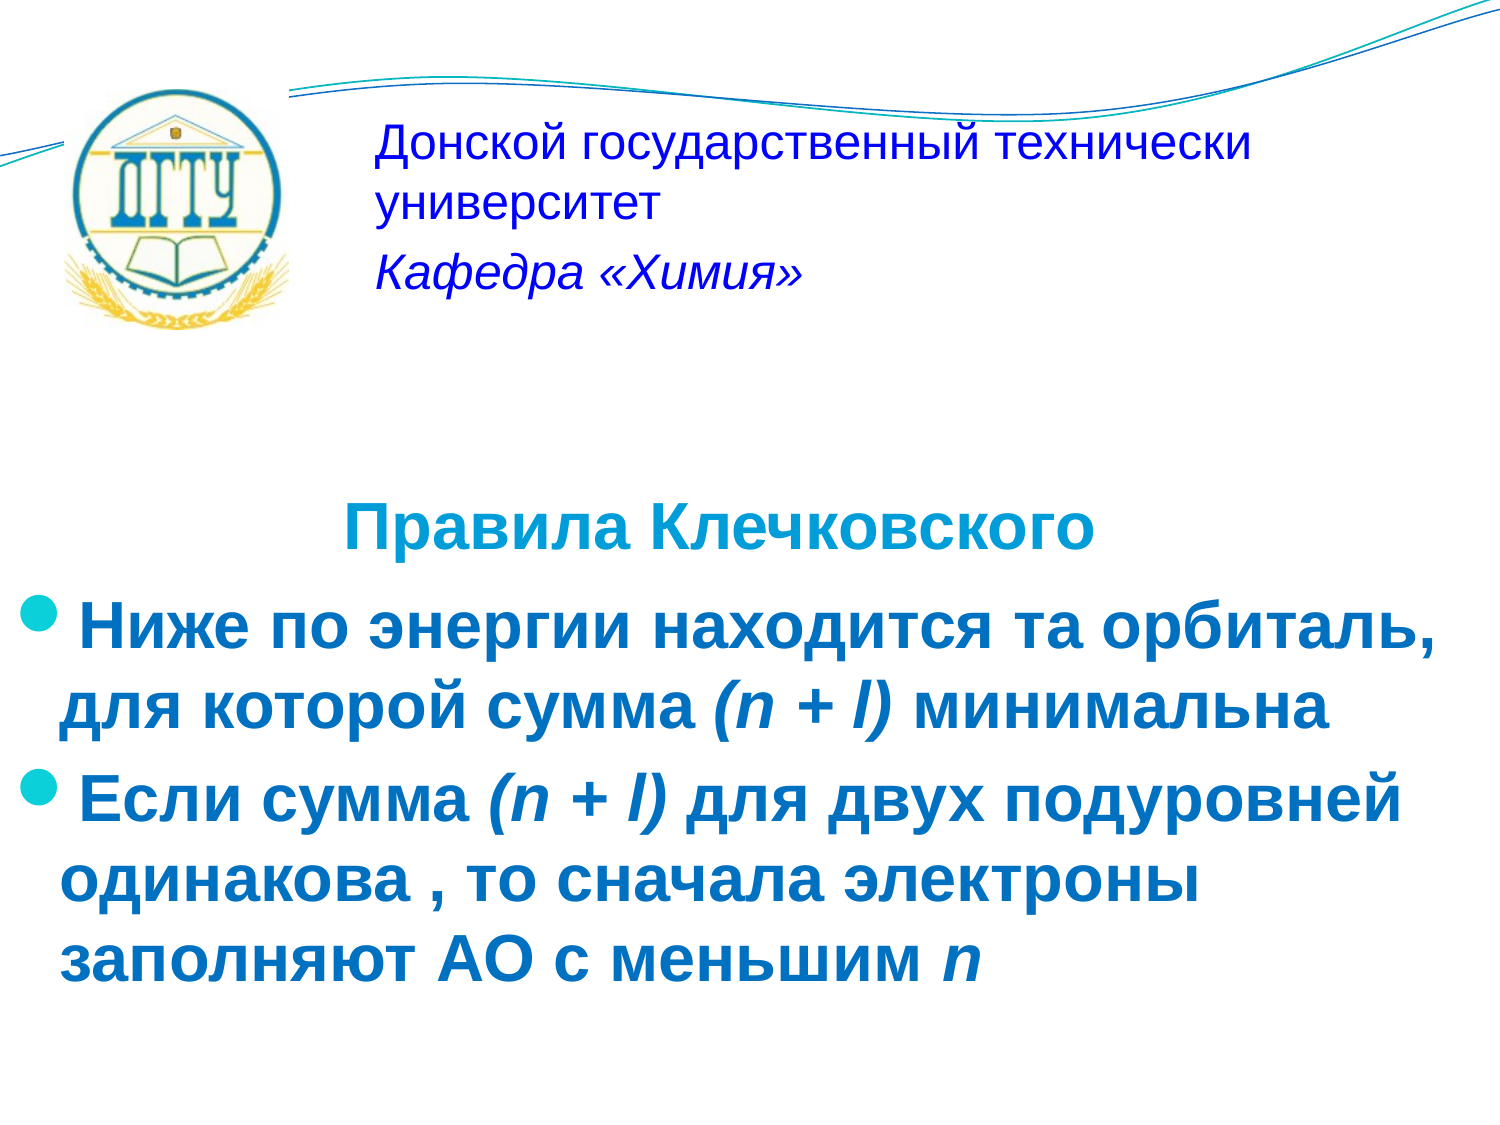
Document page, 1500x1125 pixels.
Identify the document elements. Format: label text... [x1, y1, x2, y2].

text_box Донской государственный технически университет Кафедра «Химия» [360, 101, 1459, 307]
title Правила Клечковского [88, 432, 1353, 563]
picture [64, 89, 289, 331]
list Ниже по энергии находится та орбиталь, для которой сумма (n + l) минимальна Если сумма (n + l) для двух подуровней одинакова , то сначала электроны заполняют АО с меньшим n [0, 574, 1500, 1048]
